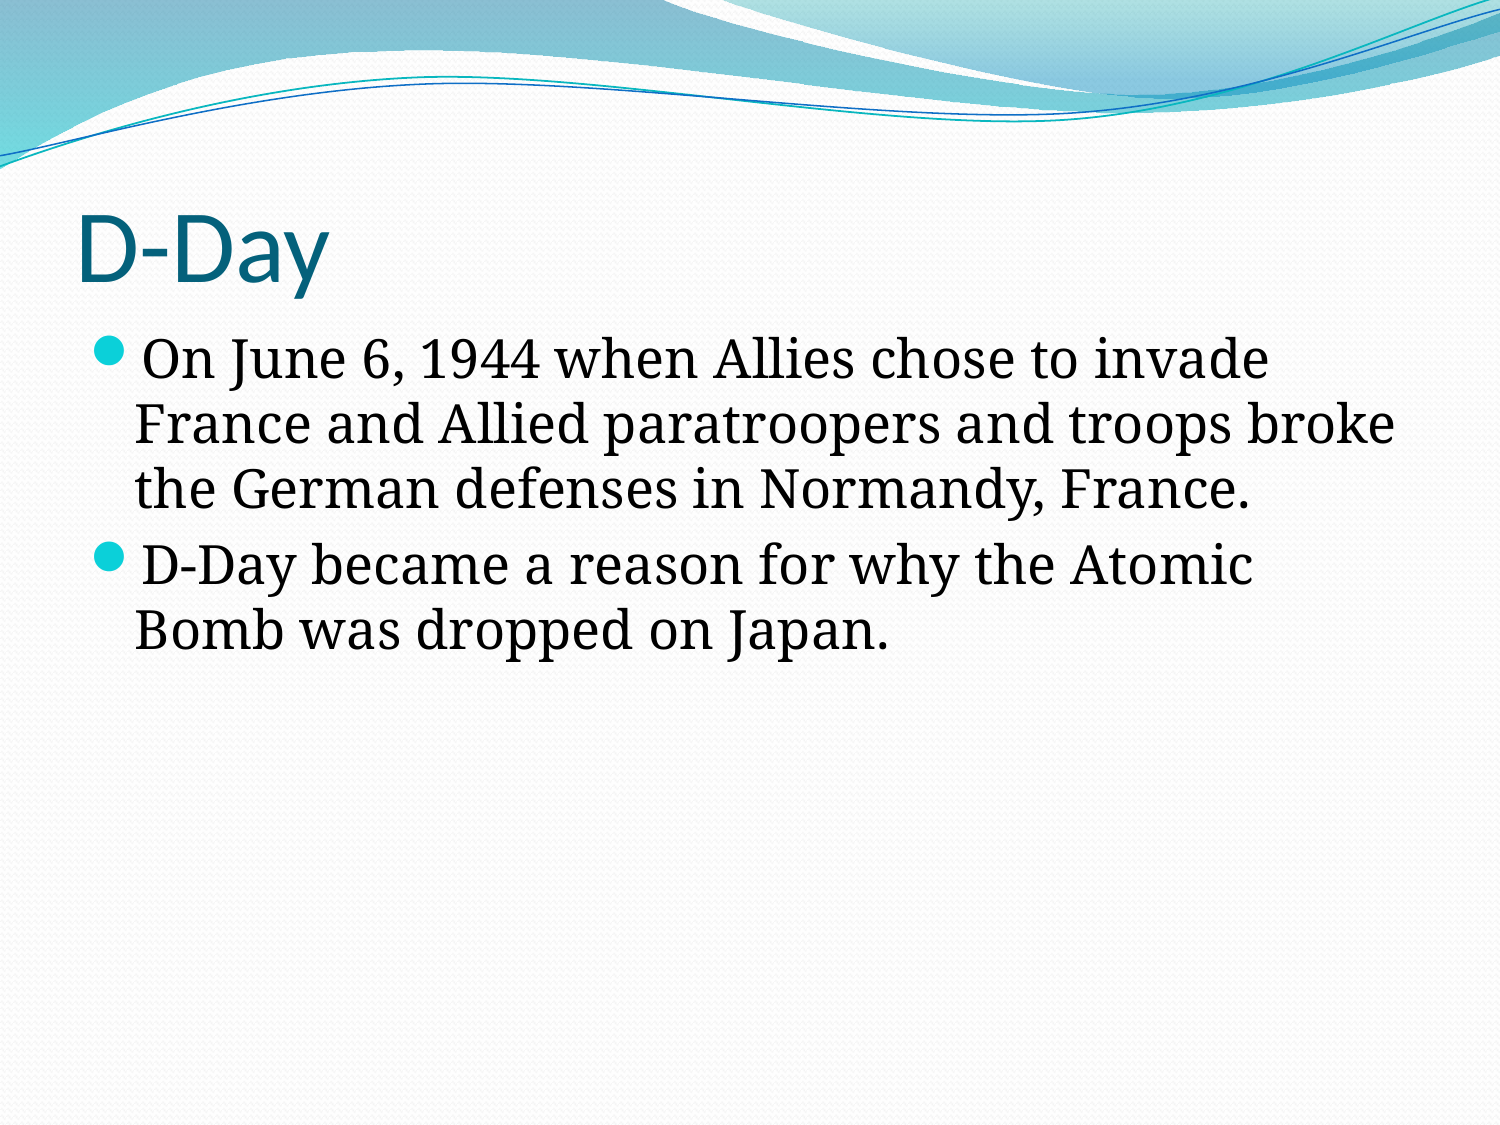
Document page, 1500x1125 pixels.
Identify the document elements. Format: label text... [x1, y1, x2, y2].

title D-Day [75, 115, 1425, 303]
list On June 6, 1944 when Allies chose to invade France and Allied paratroopers and troops broke the German defenses in Normandy, France. D-Day became a reason for why the Atomic Bomb was dropped on Japan. [75, 317, 1425, 1038]
